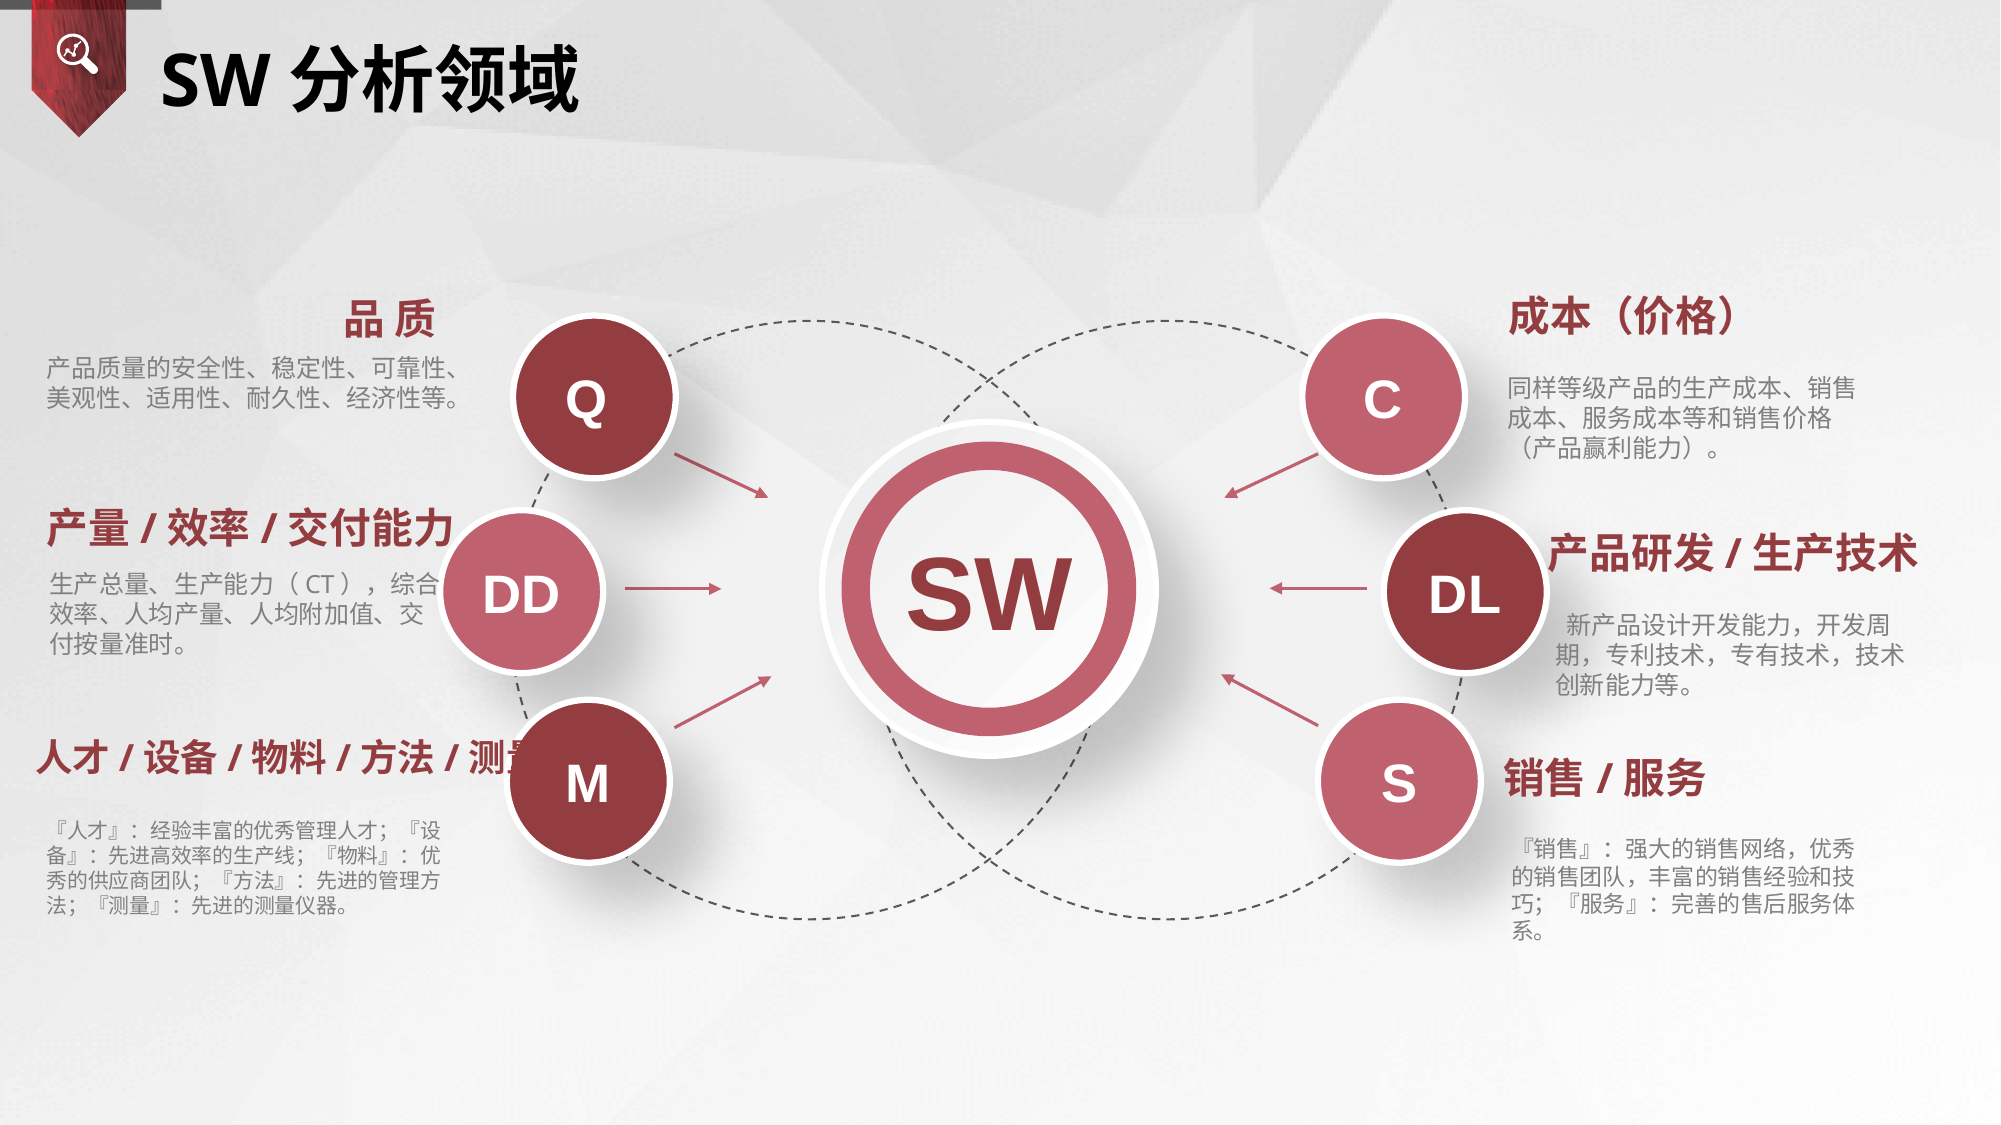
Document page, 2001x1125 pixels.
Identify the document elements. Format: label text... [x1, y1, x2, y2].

text_box SW分析领域 [149, 28, 891, 128]
text_box 同样等级产品的生产成本、销售成本、服务成本等和销售价格（产品赢利能力）。 [1492, 364, 1879, 470]
text_box 产量/效率/交付能力 [31, 494, 566, 560]
text_box 新产品设计开发能力，开发周期，专利技术，专有技术，技术创新能力等。 [1540, 602, 1927, 708]
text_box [674, 676, 772, 728]
picture [0, 0, 2001, 1125]
text_box 产品质量的安全性、稳定性、可靠性、美观性、适用性、耐久性、经济性等。 [31, 344, 500, 420]
text_box 『人才』：经验丰富的优秀管理人才；『设备』：先进高效率的生产线；『物料』：优秀的供应商团队；『方法』：先进的管理方法；『测量』：先进的测量仪器。 [31, 810, 460, 925]
text_box [927, 320, 1419, 920]
text_box 『销售』：强大的销售网络，优秀的销售团队，丰富的销售经验和技巧；『服务』：完善的售后服务体系。 [1496, 827, 1883, 952]
text_box 成本（价格） [1494, 282, 1775, 347]
text_box 销售/服务 [1488, 744, 1722, 810]
text_box M [505, 698, 671, 864]
text_box C [1301, 314, 1467, 480]
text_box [821, 421, 1156, 756]
text_box DD [445, 522, 605, 675]
text_box [649, 320, 989, 920]
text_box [1224, 453, 1319, 498]
text_box 品 质 [328, 285, 480, 344]
text_box DL [1382, 509, 1548, 675]
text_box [674, 453, 769, 498]
text_box Q [511, 314, 677, 480]
text_box 生产总量、生产能力（CT），综合效率、人均产量、人均附加值、交付按量准时。 [34, 561, 463, 666]
text_box 产品研发/生产技术 [1533, 519, 1934, 585]
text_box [1221, 674, 1319, 726]
text_box 人才/设备/物料/方法/测量 [20, 726, 566, 787]
text_box S [1316, 698, 1482, 864]
